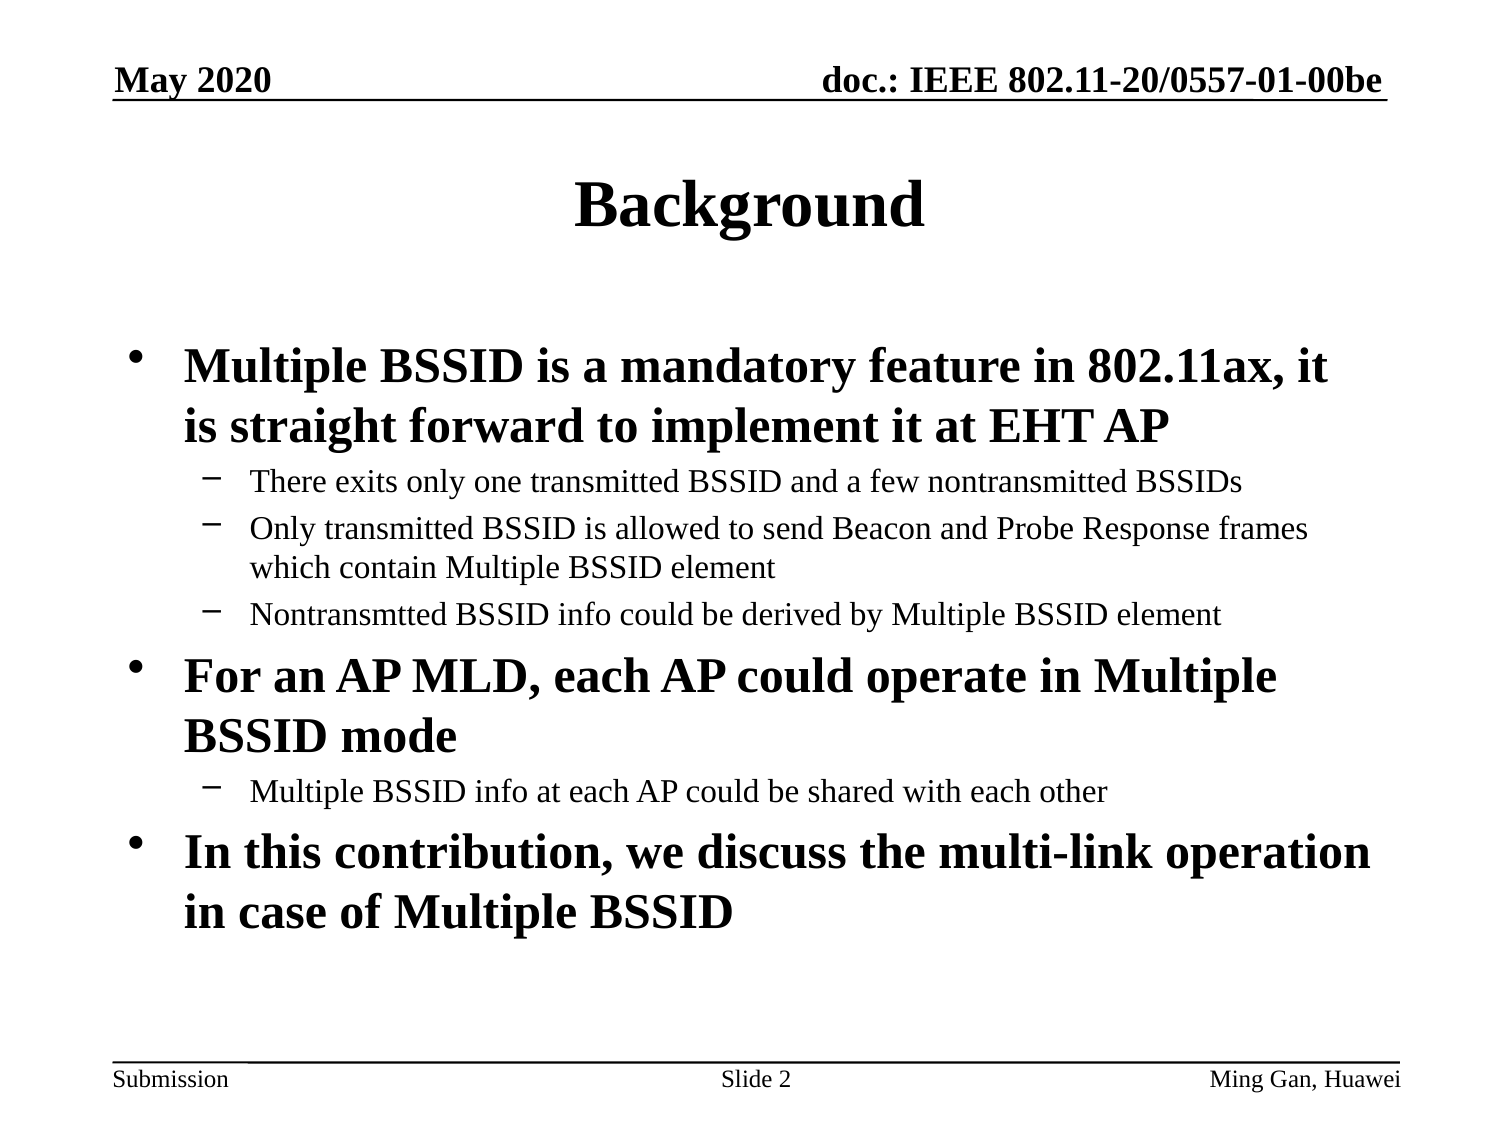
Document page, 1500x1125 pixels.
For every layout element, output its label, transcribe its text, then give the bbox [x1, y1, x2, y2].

title Background [112, 112, 1388, 288]
footer Ming Gan, Huawei [1206, 1061, 1402, 1093]
list Multiple BSSID is a mandatory feature in 802.11ax, it is straight forward to implement it at EHT AP There exits only one transmitted BSSID and a few nontransmitted BSSIDs Only transmitted BSSID is allowed to send Beacon and Probe Response frames which contain Multiple BSSID element Nontransmtted BSSID info could be derived by Multiple BSSID element For an AP MLD, each AP could operate in Multiple BSSID mode Multiple BSSID info at each AP could be shared with each other In this contribution, we discuss the multi-link operation in case of Multiple BSSID [112, 324, 1388, 1001]
slide_number Slide 2 [712, 1061, 800, 1093]
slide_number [114, 54, 274, 101]
